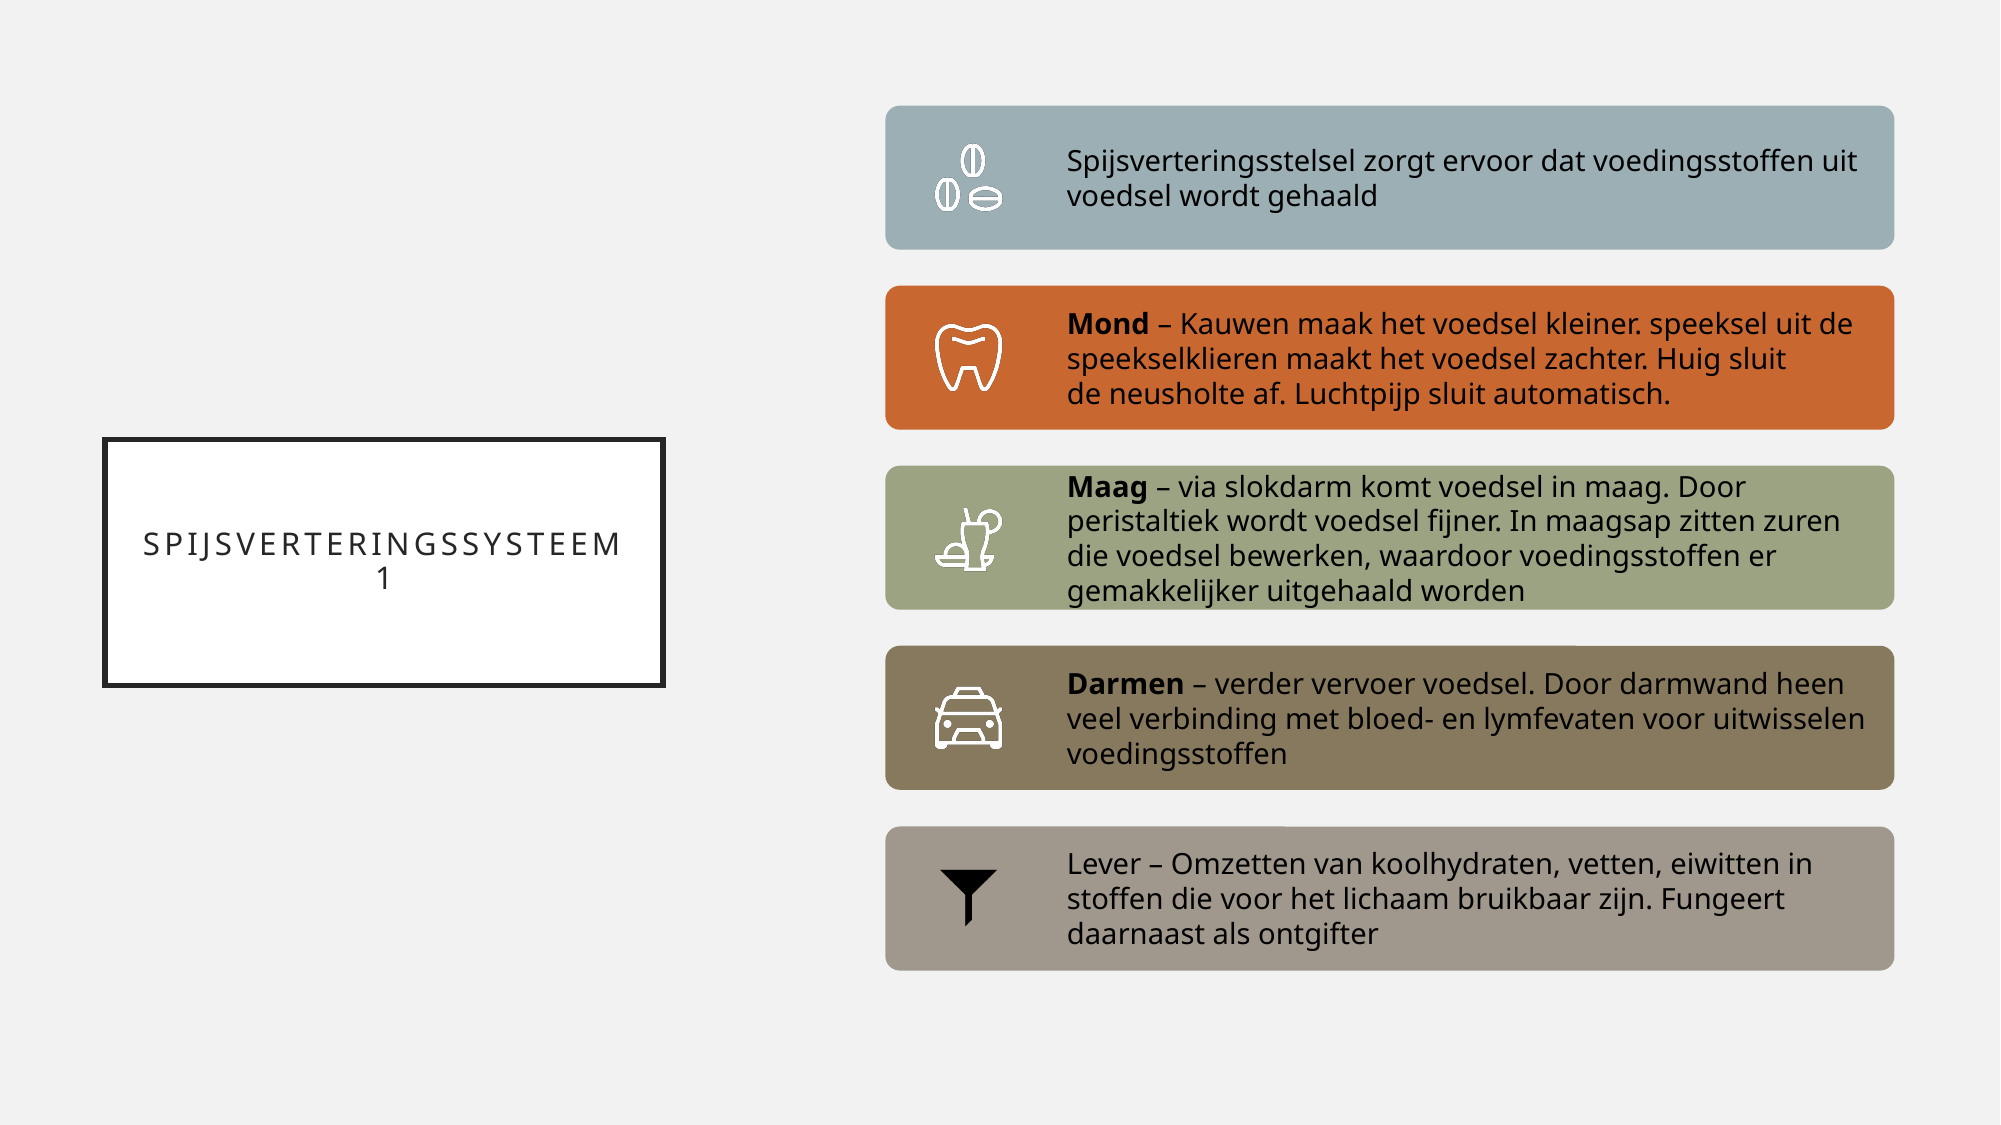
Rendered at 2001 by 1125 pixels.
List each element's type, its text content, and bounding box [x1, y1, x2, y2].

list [885, 104, 1895, 971]
title Spijsverteringssysteem 1 [102, 437, 666, 688]
